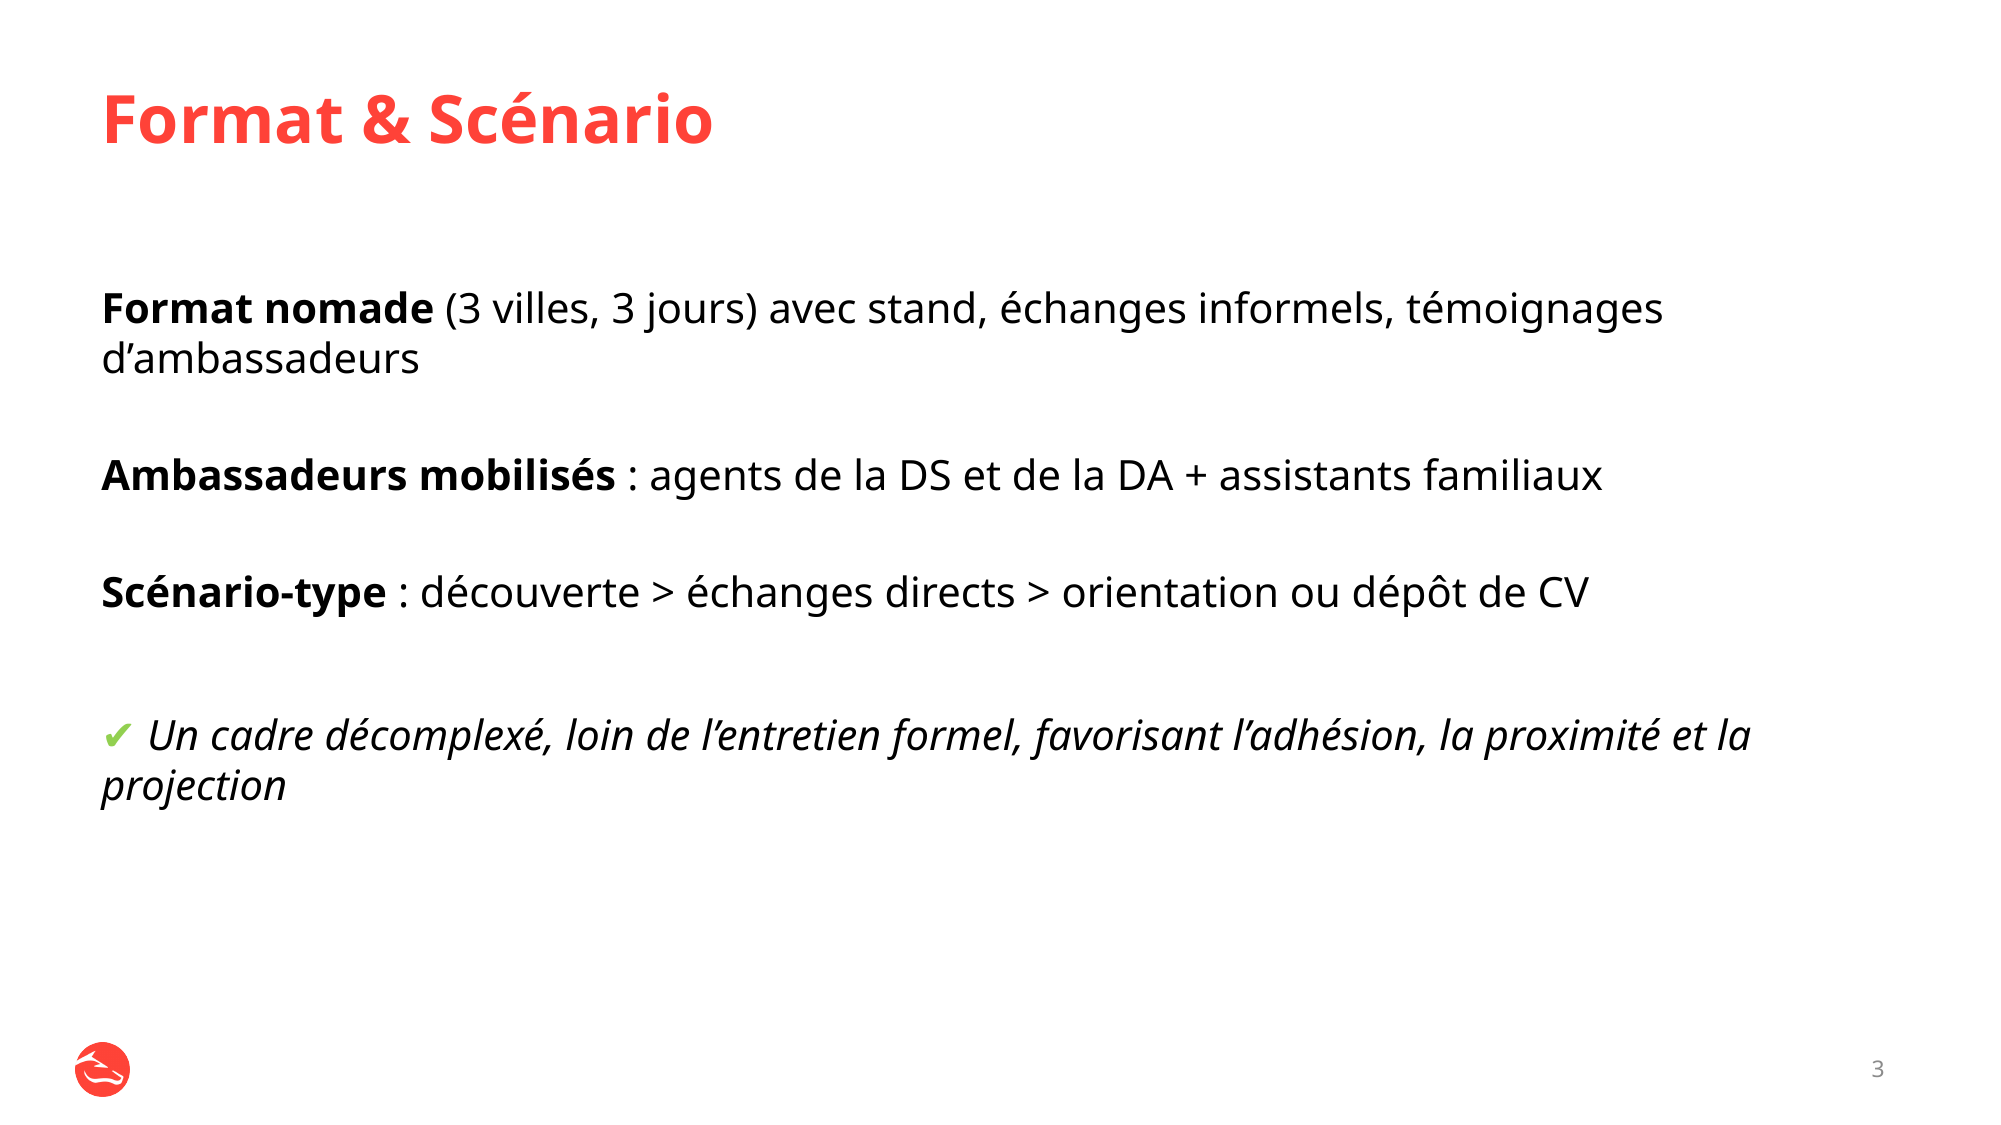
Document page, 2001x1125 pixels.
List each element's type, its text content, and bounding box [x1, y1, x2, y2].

list Format & Scénario Format nomade (3 villes, 3 jours) avec stand, échanges informels, témoignages d’ambassadeurs Ambassadeurs mobilisés : agents de la DS et de la DA + assistants familiaux Scénario-type : découverte > échanges directs > orientation ou dépôt de CV ✔ Un cadre décomplexé, loin de l’entretien formel, favorisant l’adhésion, la proximité et la projection [86, 69, 1865, 894]
picture [75, 1042, 130, 1097]
slide_number 3 [1690, 1046, 1900, 1094]
